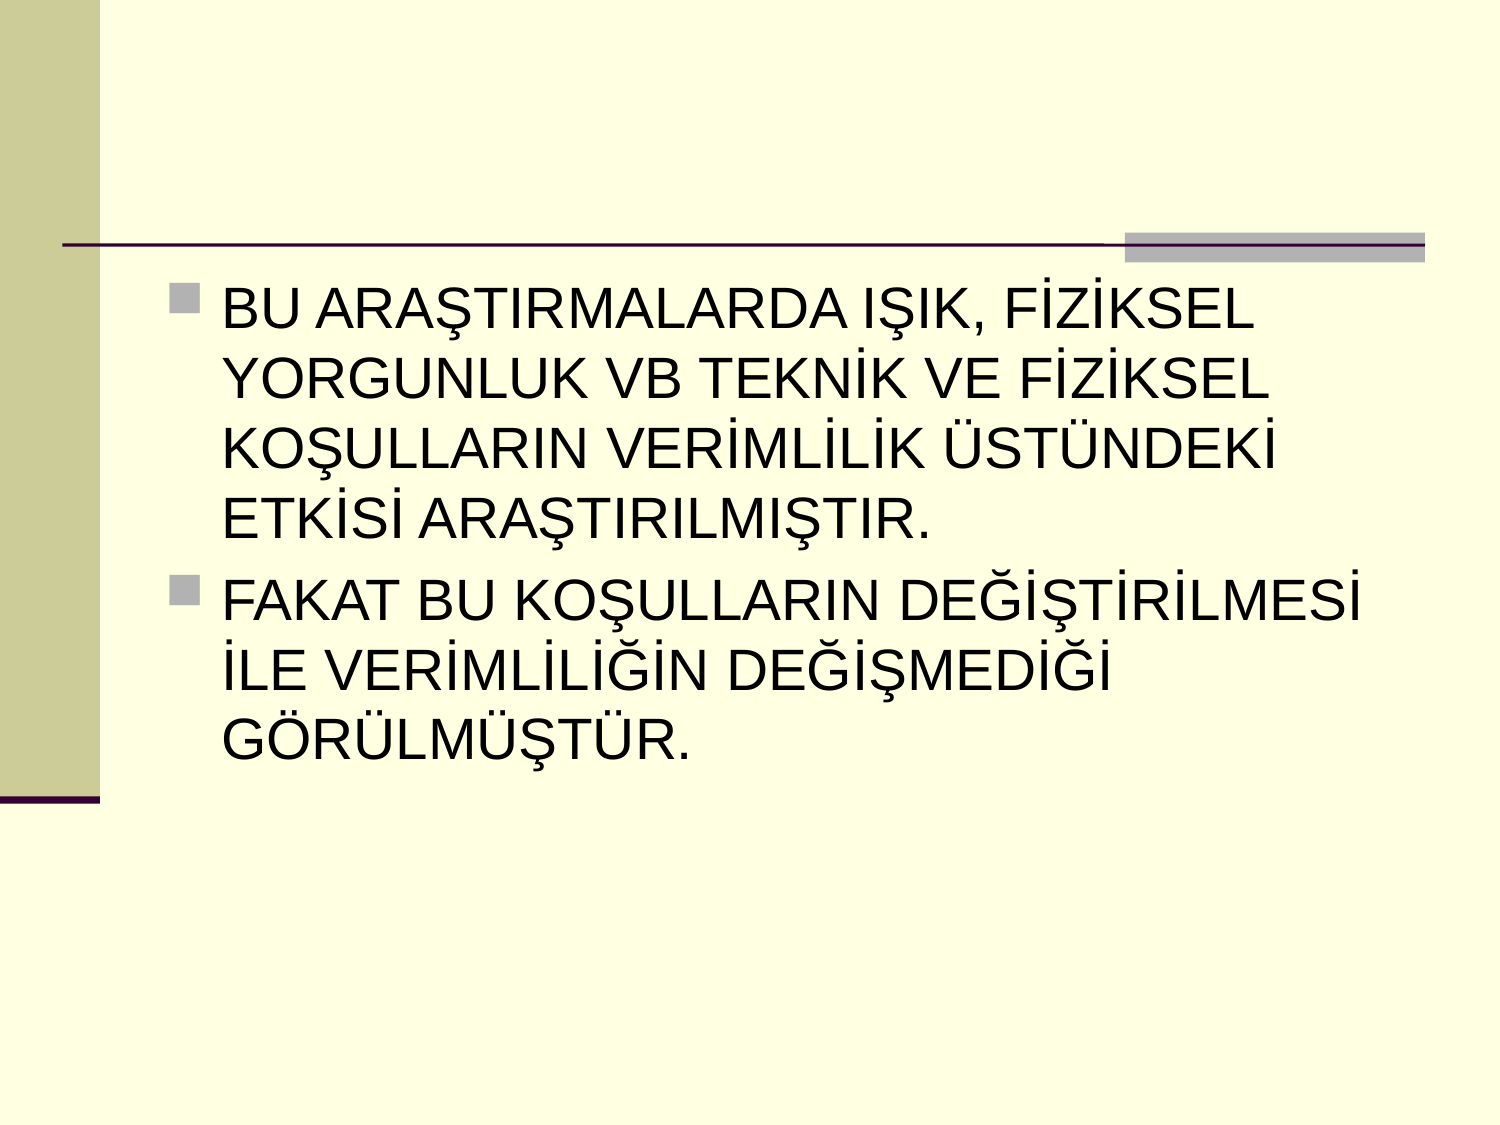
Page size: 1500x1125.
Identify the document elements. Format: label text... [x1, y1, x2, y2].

list BU ARAŞTIRMALARDA IŞIK, FİZİKSEL YORGUNLUK VB TEKNİK VE FİZİKSEL KOŞULLARIN VERİMLİLİK ÜSTÜNDEKİ ETKİSİ ARAŞTIRILMIŞTIR. FAKAT BU KOŞULLARIN DEĞİŞTİRİLMESİ İLE VERİMLİLİĞİN DEĞİŞMEDİĞİ GÖRÜLMÜŞTÜR. [149, 262, 1426, 1059]
